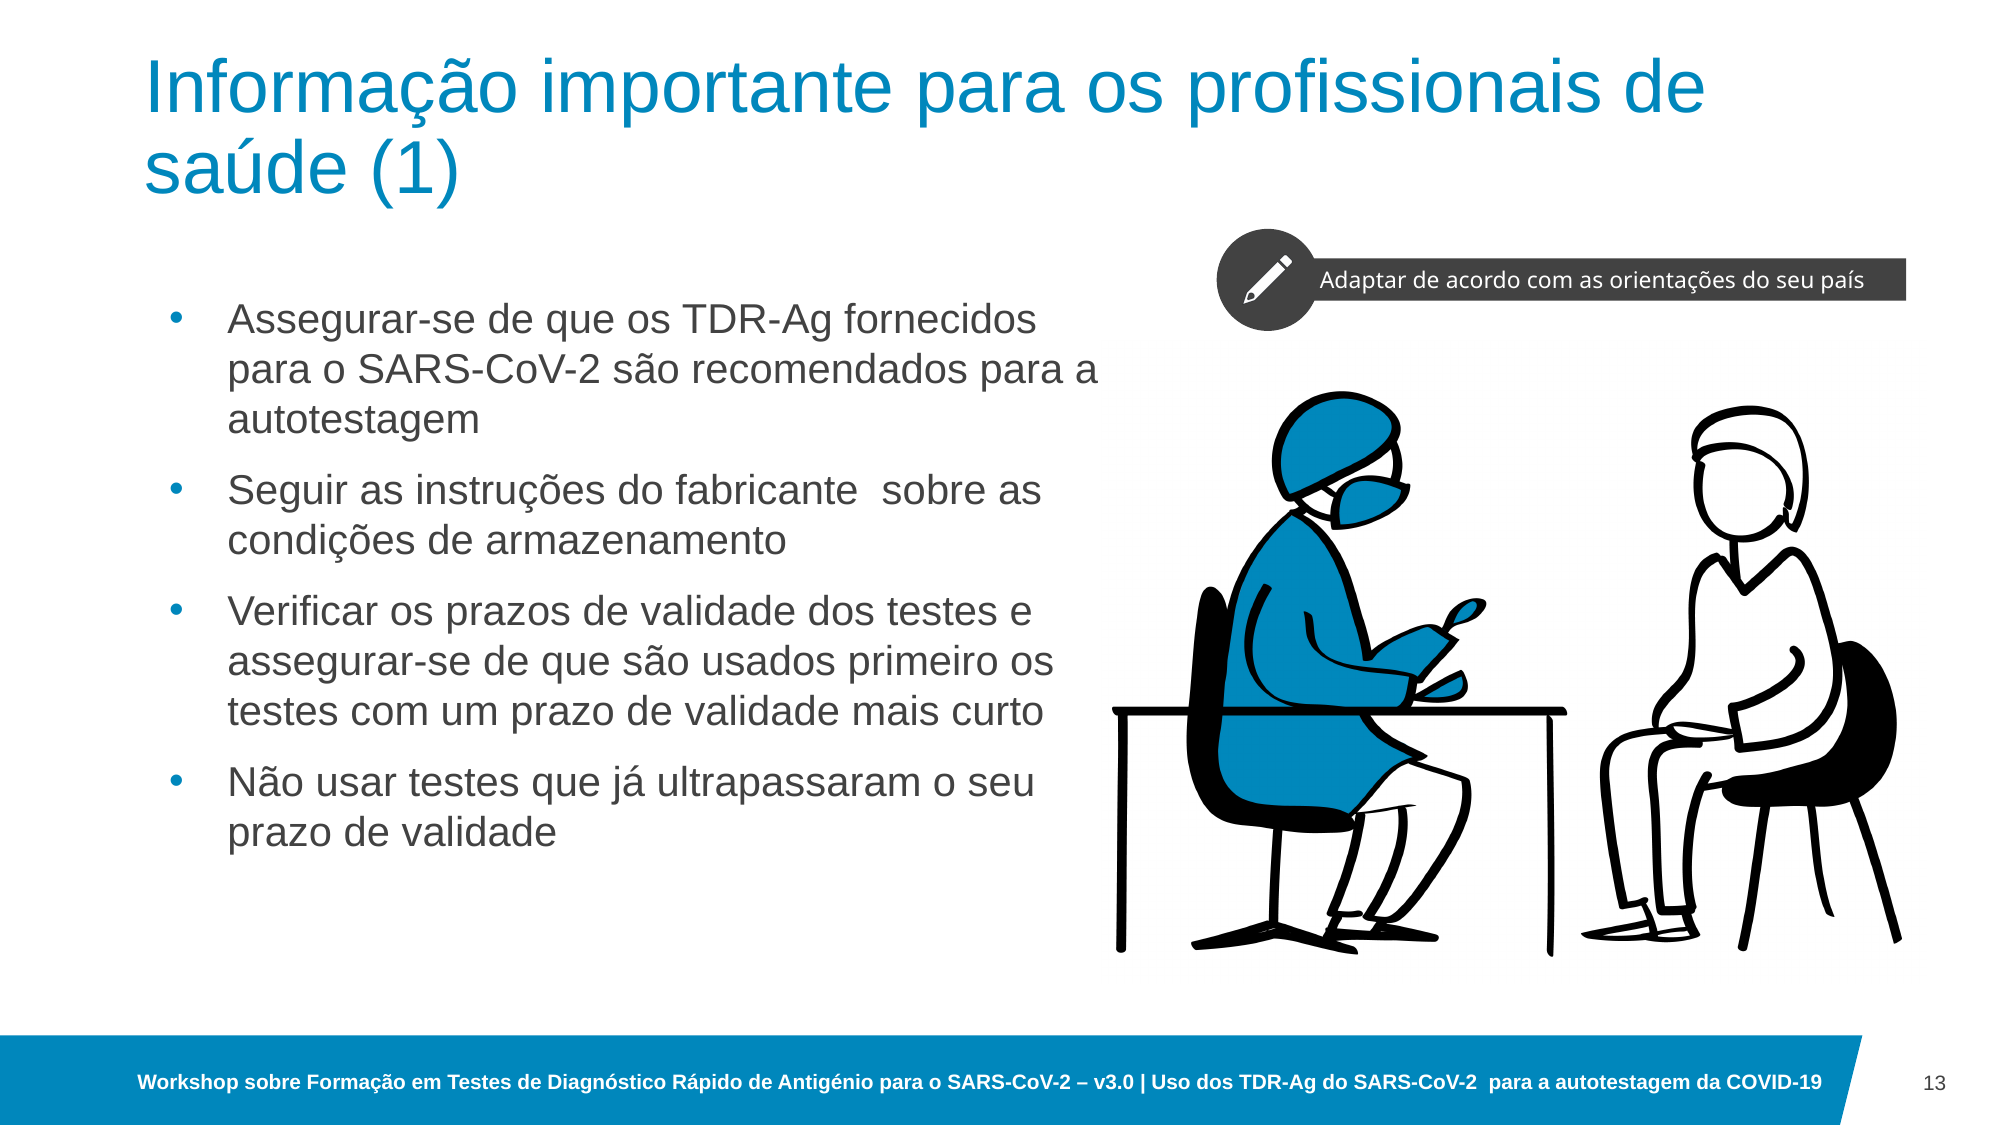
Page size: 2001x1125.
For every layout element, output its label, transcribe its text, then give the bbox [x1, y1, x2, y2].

title Informação importante para os profissionais de saúde (1) [144, 55, 1870, 210]
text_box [1218, 230, 1907, 330]
picture [1101, 340, 1927, 985]
footer Workshop sobre Formação em Testes de Diagnóstico Rápido de Antigénio para o SARS-CoV-2 – v3.0 | Uso dos TDR-Ag do SARS-CoV-2 para a autotestagem da COVID-19 [137, 1039, 1832, 1122]
list Assegurar-se de que os TDR-Ag fornecidos para o SARS-CoV-2 são recomendados para a autotestagem Seguir as instruções do fabricante sobre as condições de armazenamento Verificar os prazos de validade dos testes e assegurar-se de que são usados primeiro os testes com um prazo de validade mais curto Não usar testes que já ultrapassaram o seu prazo de validade [137, 284, 1117, 1014]
slide_number 13 [1862, 1035, 1947, 1125]
